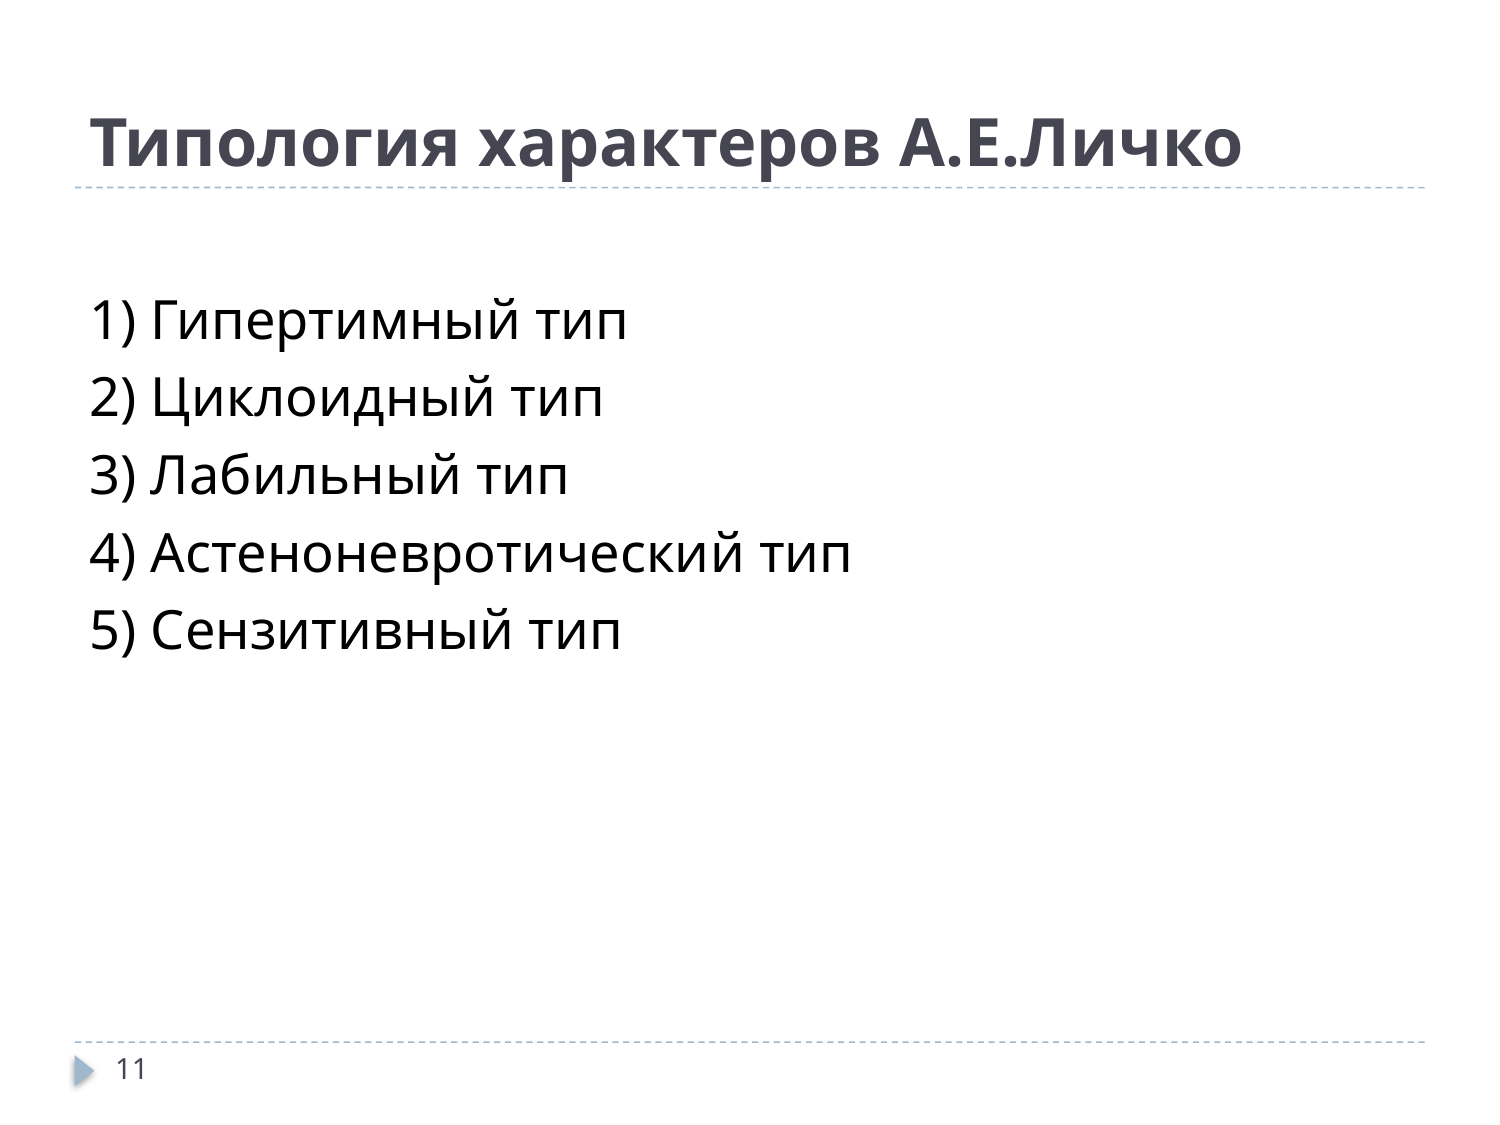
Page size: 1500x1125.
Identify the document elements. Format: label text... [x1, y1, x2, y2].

slide_number 11 [100, 1042, 426, 1103]
list 1) Гипертимный тип 2) Циклоидный тип 3) Лабильный тип 4) Астеноневротический тип 5) Сензитивный тип [75, 200, 1425, 1010]
title Типология характеров А.Е.Личко [75, 24, 1425, 188]
